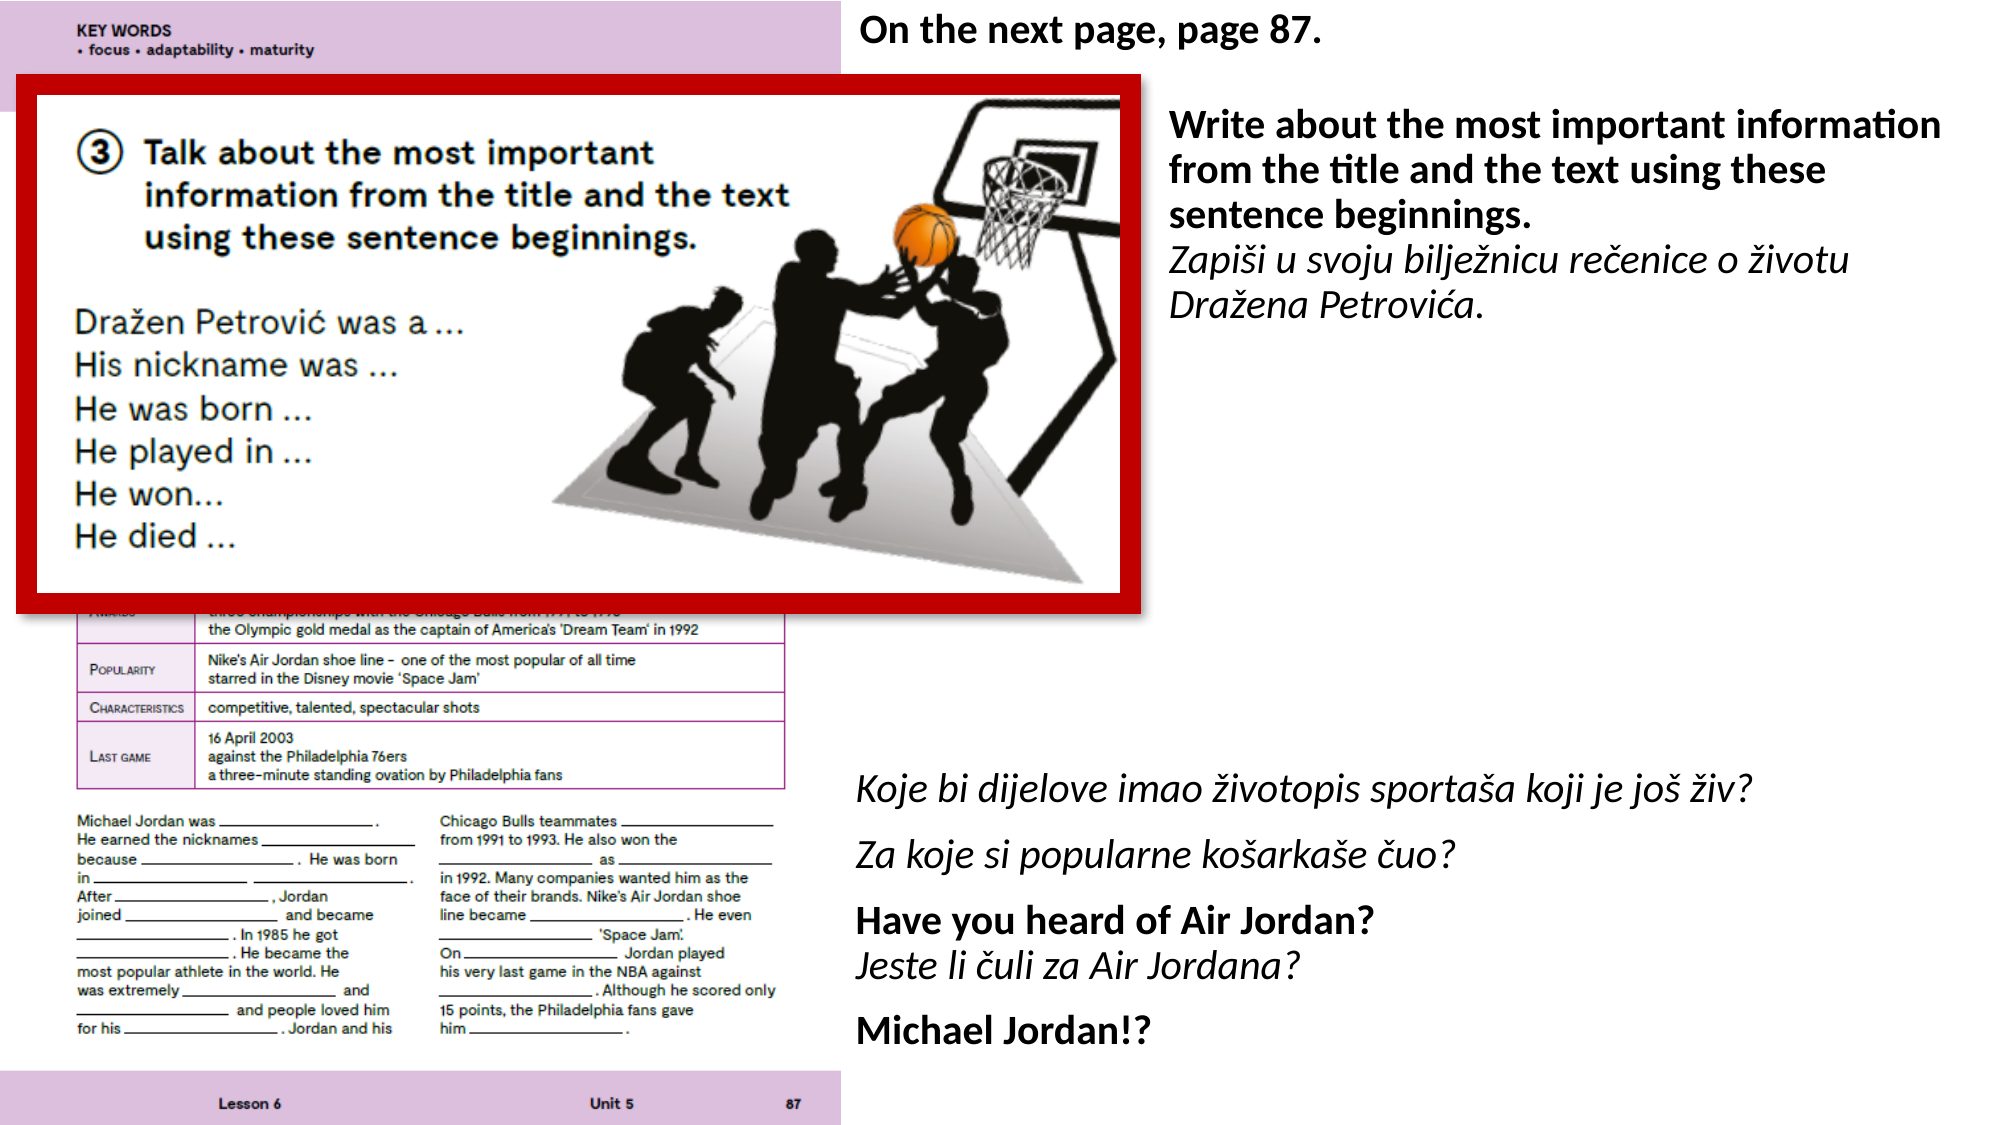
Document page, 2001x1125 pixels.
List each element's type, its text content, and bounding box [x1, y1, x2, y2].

text_box Koje bi dijelove imao životopis sportaša koji je još živ? Za koje si popularne košarkaše čuo? Have you heard of Air Jordan? Jeste li čuli za Air Jordana? Michael Jordan!? [841, 758, 2000, 1125]
text_box On the next page, page 87. [844, 0, 1771, 191]
picture [0, 1, 1120, 1125]
text_box Write about the most important information from the title and the text using these sentence beginnings. Zapiši u svoju bilježnicu rečenice o životu Dražena Petrovića. [1153, 95, 1999, 891]
